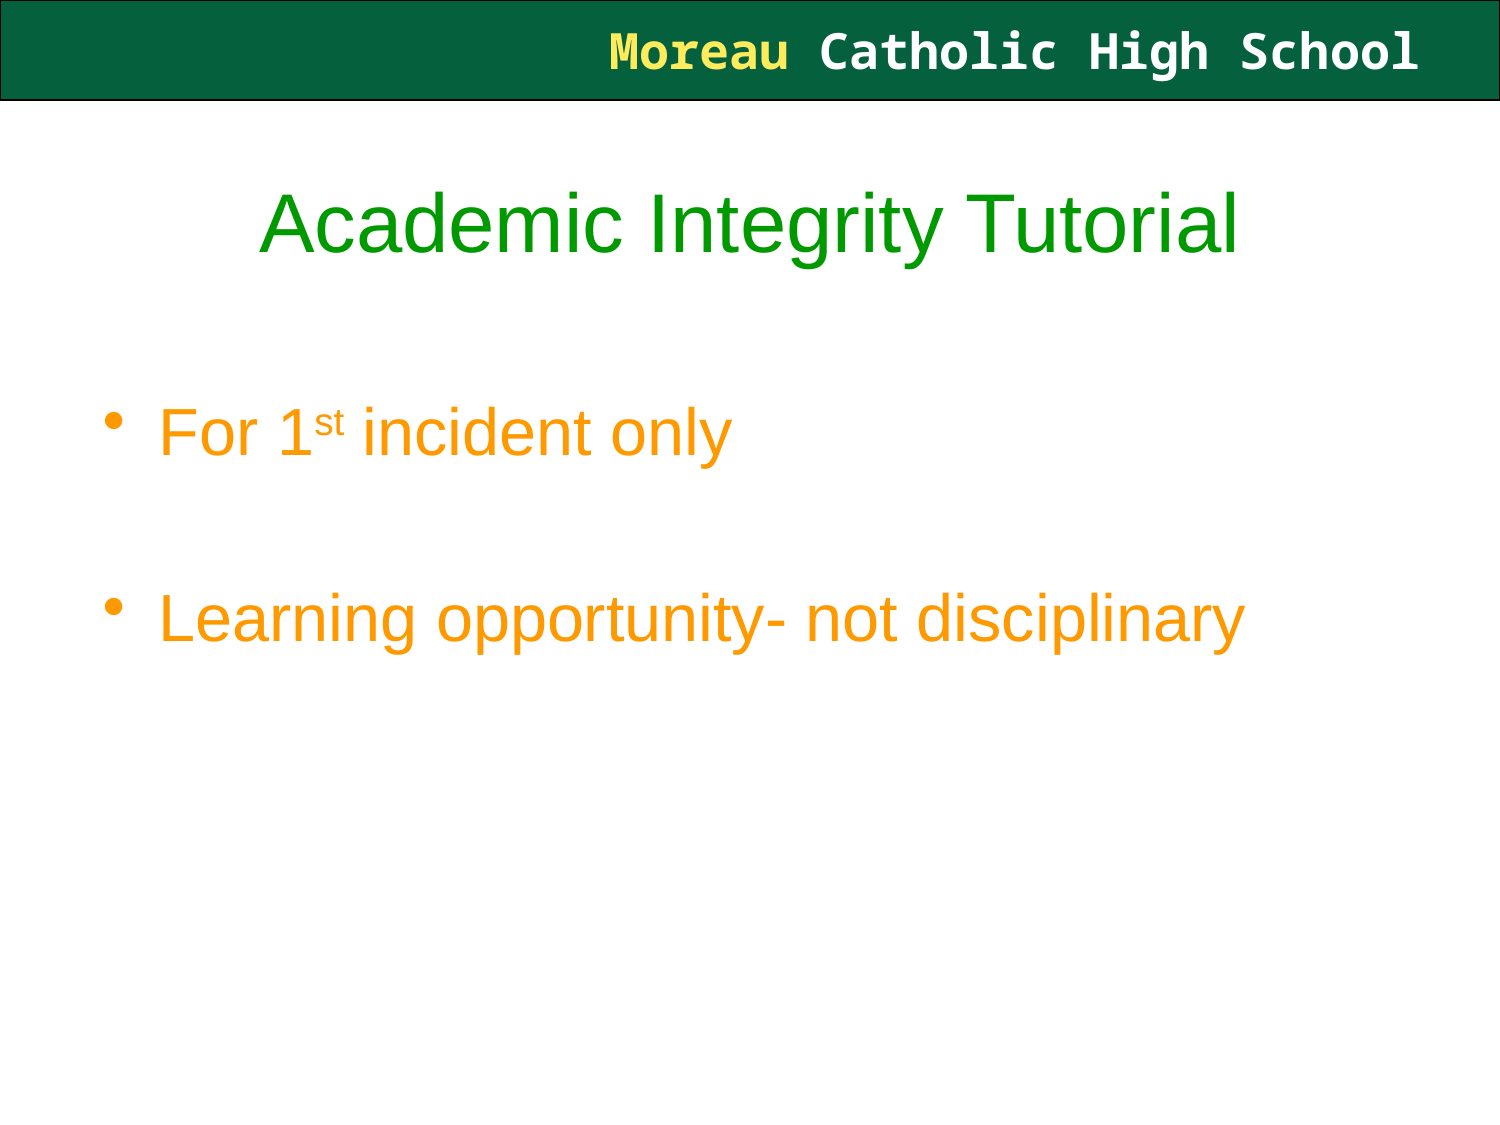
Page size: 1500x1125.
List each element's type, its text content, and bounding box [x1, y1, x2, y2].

list For 1st incident only Learning opportunity- not disciplinary [87, 287, 1426, 963]
title Academic Integrity Tutorial [112, 124, 1388, 287]
